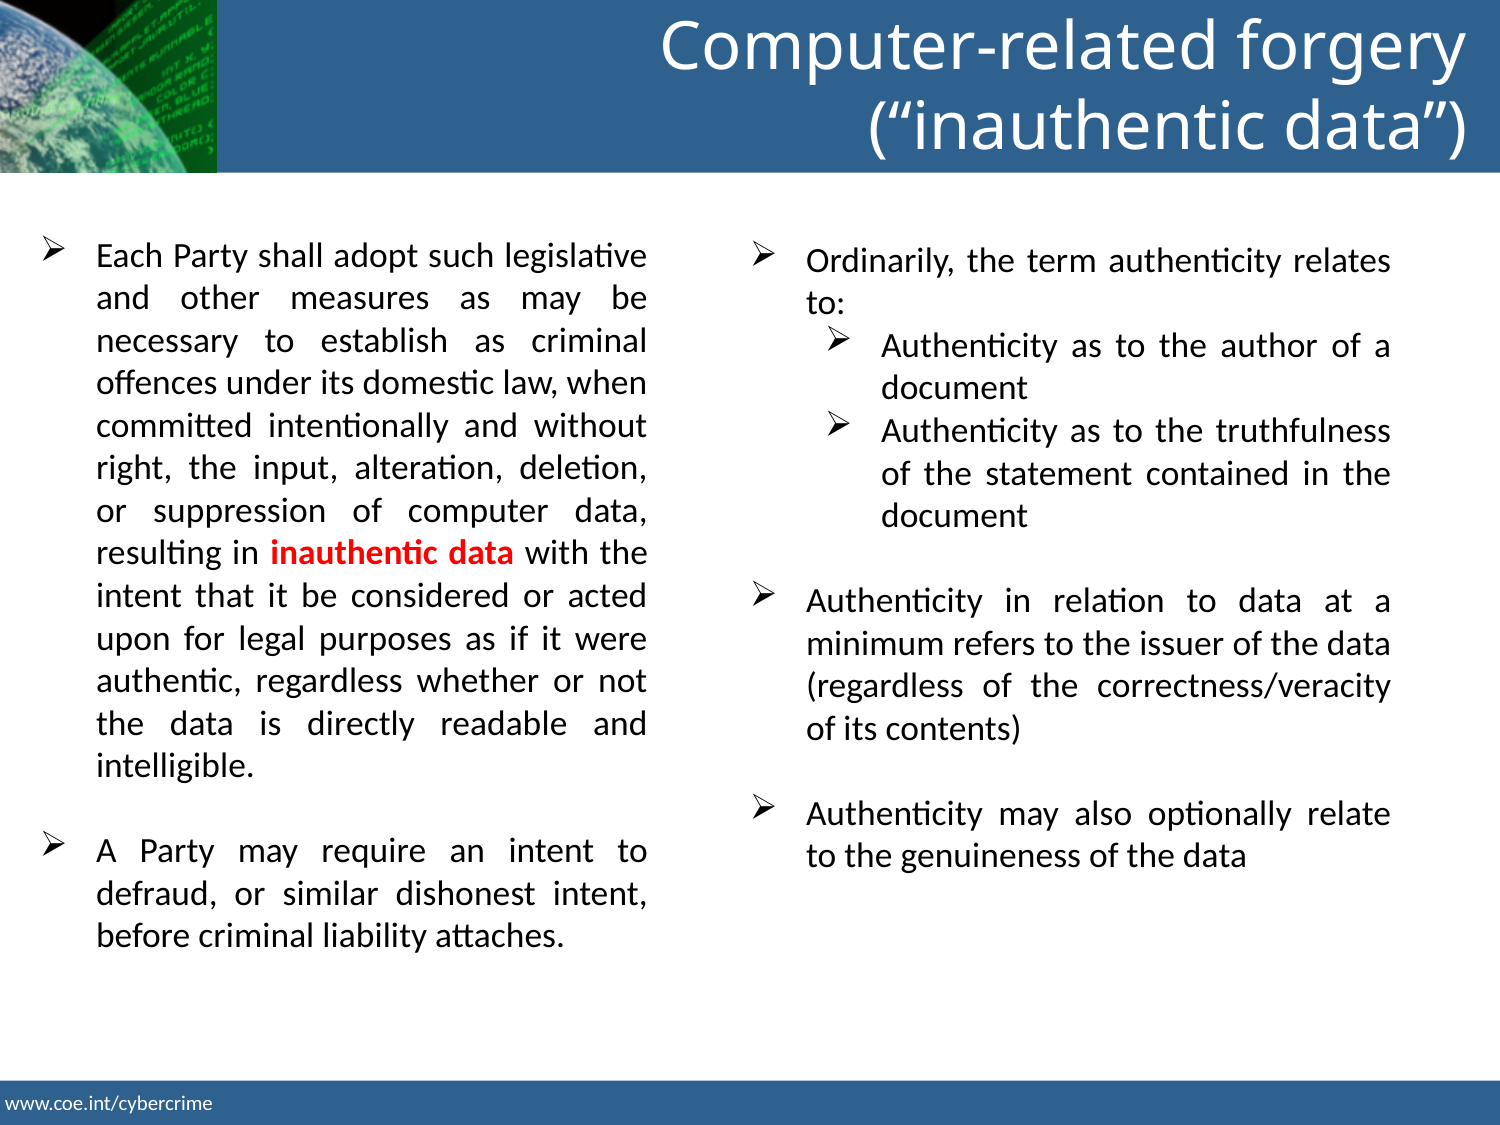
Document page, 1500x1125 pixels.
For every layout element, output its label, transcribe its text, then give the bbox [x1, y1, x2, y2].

picture [0, 0, 217, 173]
text_box Each Party shall adopt such legislative and other measures as may be necessary to establish as criminal offences under its domestic law, when committed intentionally and without right, the input, alteration, deletion, or suppression of computer data, resulting in inauthentic data with the intent that it be considered or acted upon for legal purposes as if it were authentic, regardless whether or not the data is directly readable and intelligible. A Party may require an intent to defraud, or similar dishonest intent, before criminal liability attaches. [25, 224, 664, 963]
text_box Ordinarily, the term authenticity relates to: Authenticity as to the author of a document Authenticity as to the truthfulness of the statement contained in the document Authenticity in relation to data at a minimum refers to the issuer of the data (regardless of the correctness/veracity of its contents) Authenticity may also optionally relate to the genuineness of the data [734, 229, 1407, 883]
text_box Computer-related forgery (“inauthentic data”) [230, 0, 1483, 171]
